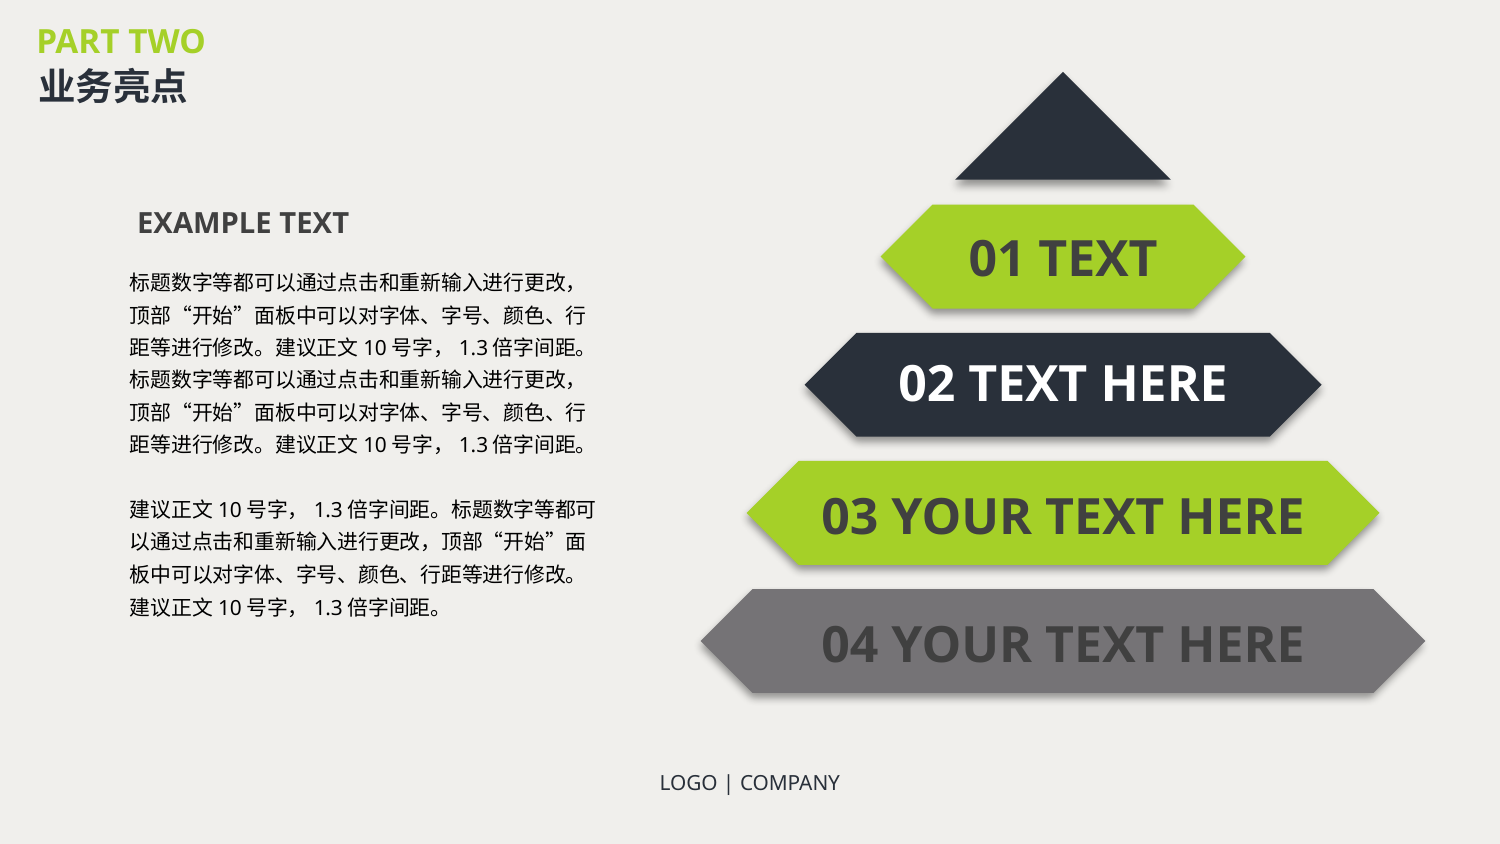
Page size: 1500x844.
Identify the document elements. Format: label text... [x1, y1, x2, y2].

text_box 业务亮点 [23, 55, 204, 116]
text_box [700, 588, 1426, 694]
text_box [746, 460, 1381, 566]
text_box [954, 71, 1172, 181]
text_box [804, 332, 1323, 438]
text_box 01 TEXT [953, 218, 1173, 294]
text_box LOGO | COMPANY [644, 762, 856, 802]
text_box PART TWO [21, 12, 226, 68]
text_box [880, 203, 1247, 310]
text_box 02 TEXT HERE [883, 344, 1243, 419]
text_box 03 YOUR TEXT HERE [806, 477, 1320, 552]
text_box 04 YOUR TEXT HERE [806, 605, 1320, 681]
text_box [115, 179, 619, 631]
